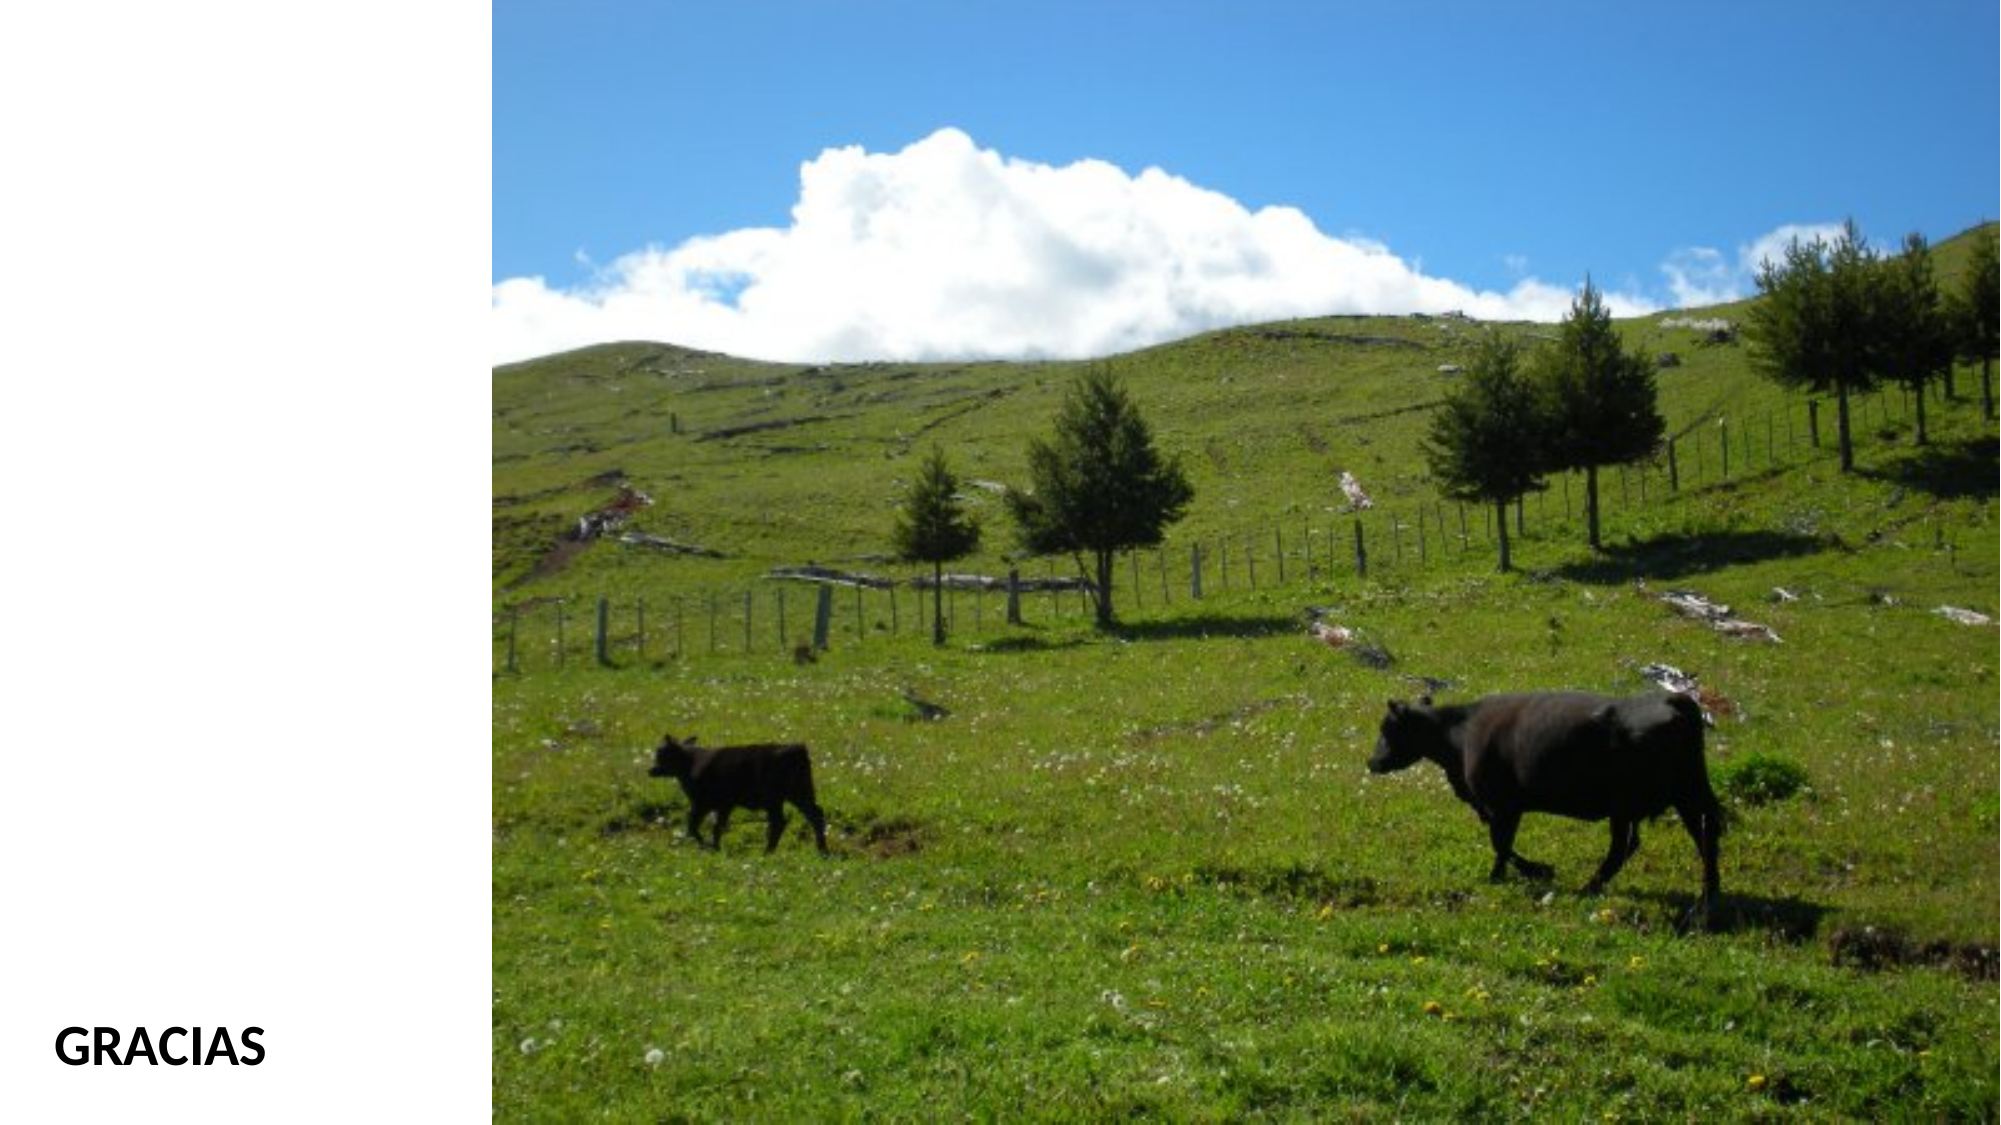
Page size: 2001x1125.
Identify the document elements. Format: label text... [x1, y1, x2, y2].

text_box GRACIAS [39, 999, 463, 1085]
picture [492, 0, 2000, 1125]
